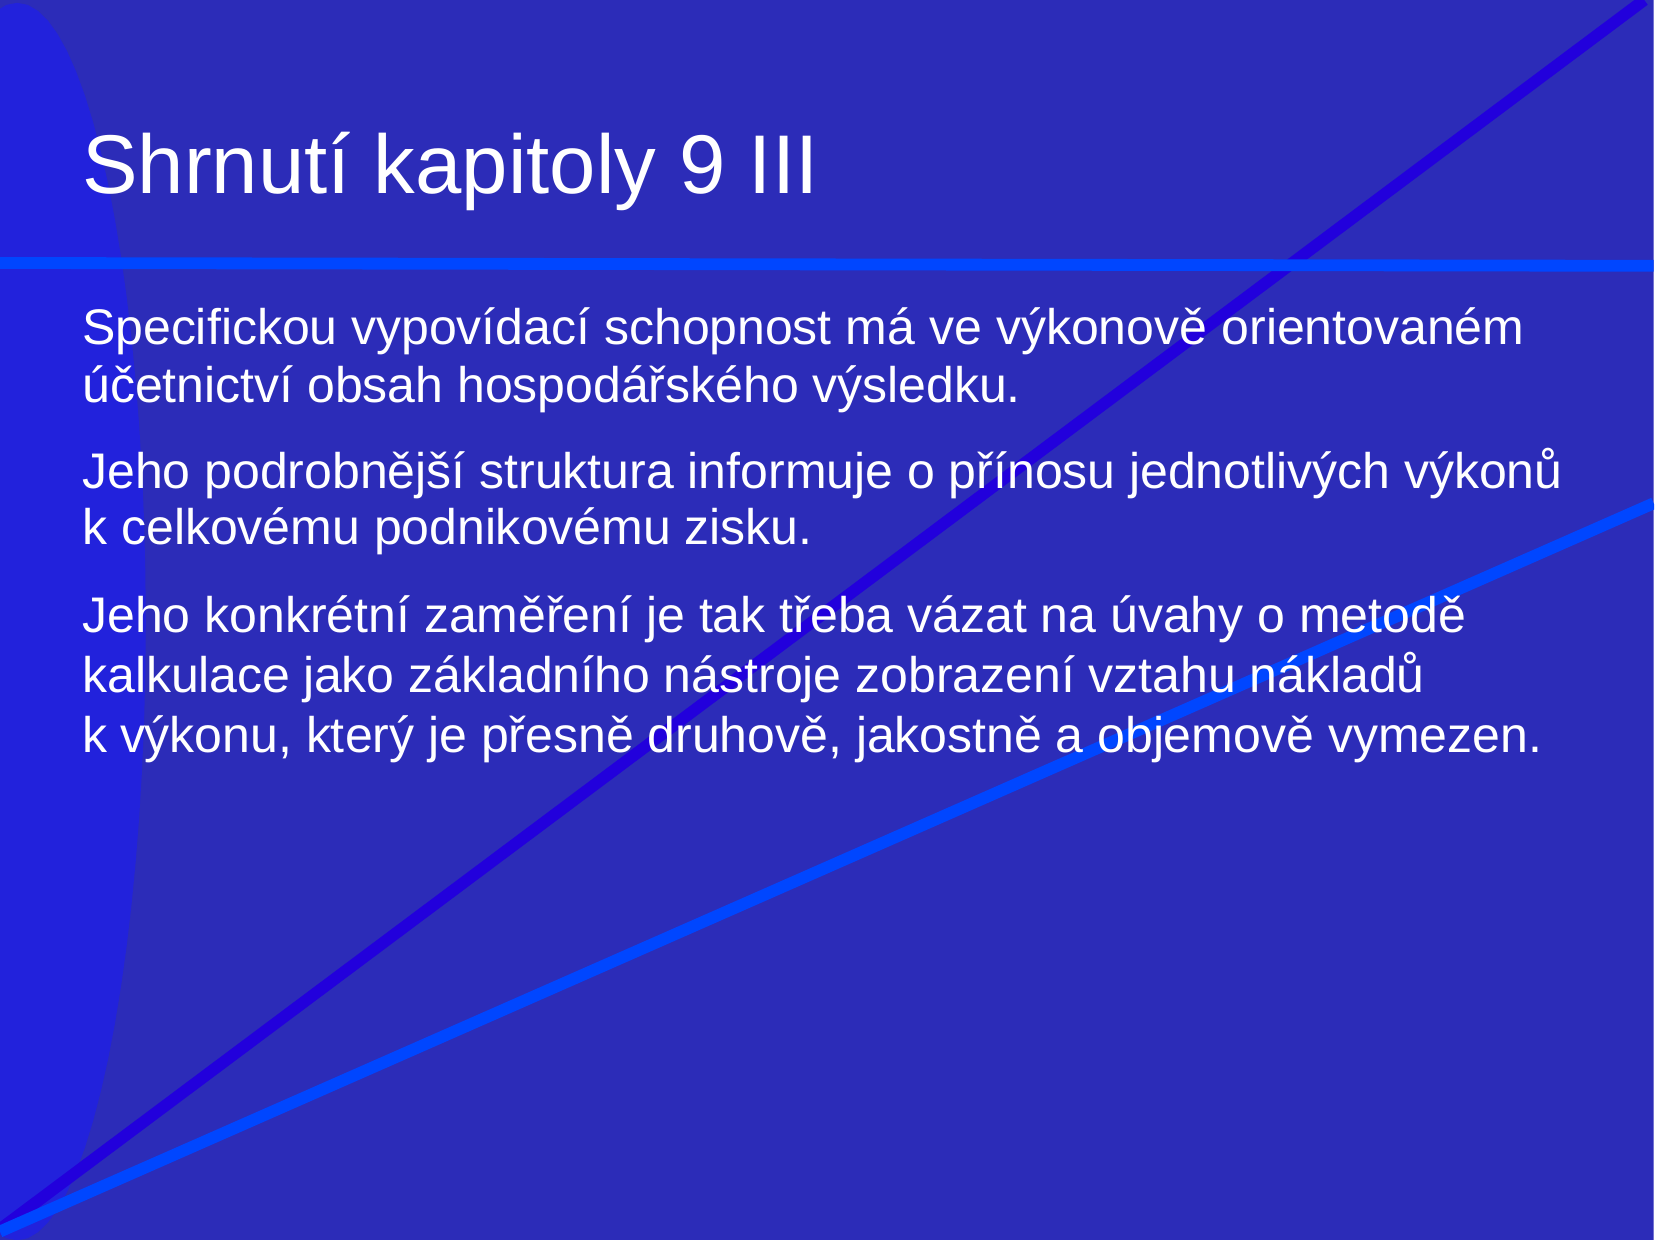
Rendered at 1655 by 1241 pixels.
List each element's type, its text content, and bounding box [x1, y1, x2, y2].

list Specifickou vypovídací schopnost má ve výkonově orientovaném účetnictví obsah hospodářského výsledku. Jeho podrobnější struktura informuje o přínosu jednotlivých výkonů k celkovému podnikovému zisku. Jeho konkrétní zaměření je tak třeba vázat na úvahy o metodě kalkulace jako základního nástroje zobrazení vztahu nákladů k výkonu, který je přesně druhově, jakostně a objemově vymezen. [80, 296, 1574, 1002]
title Shrnutí kapitoly 9 III [80, 64, 1574, 296]
